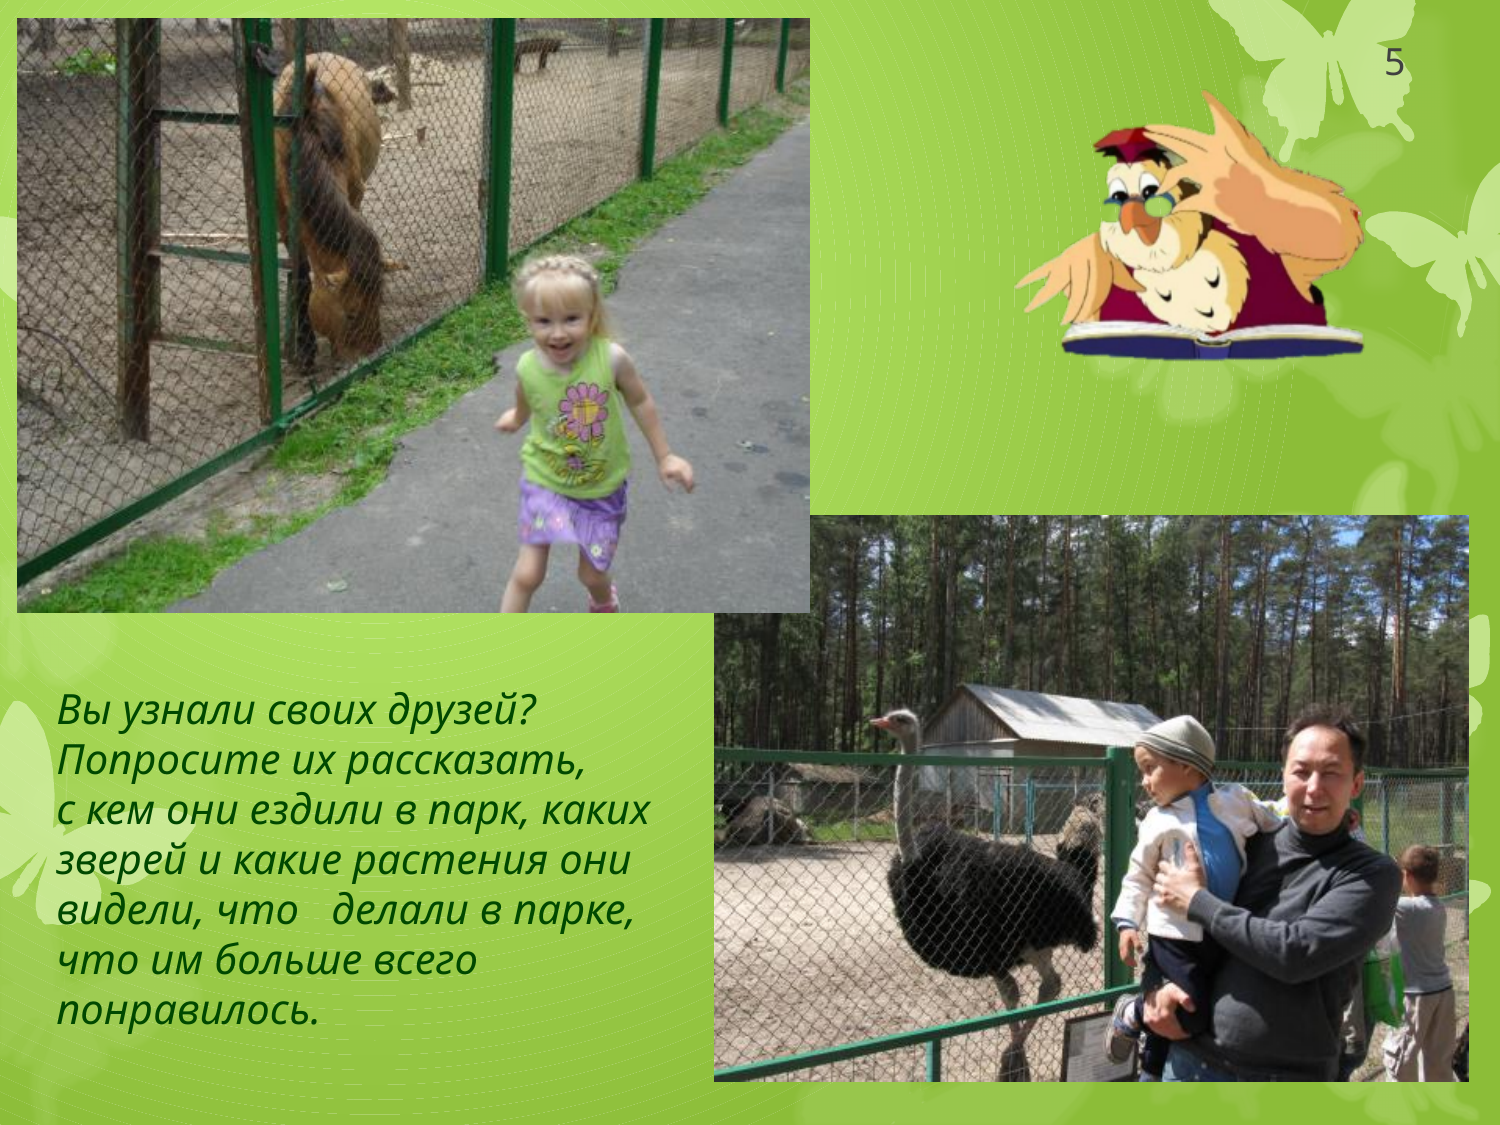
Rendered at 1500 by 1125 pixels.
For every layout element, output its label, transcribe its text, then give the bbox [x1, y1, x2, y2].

picture [17, 18, 1470, 1082]
title Вы узнали своих друзей? Попросите их рассказать, с кем они ездили в парк, каких зверей и какие растения они видели, что делали в парке, что им больше всего понравилось. [40, 739, 680, 977]
picture [997, 30, 1500, 457]
